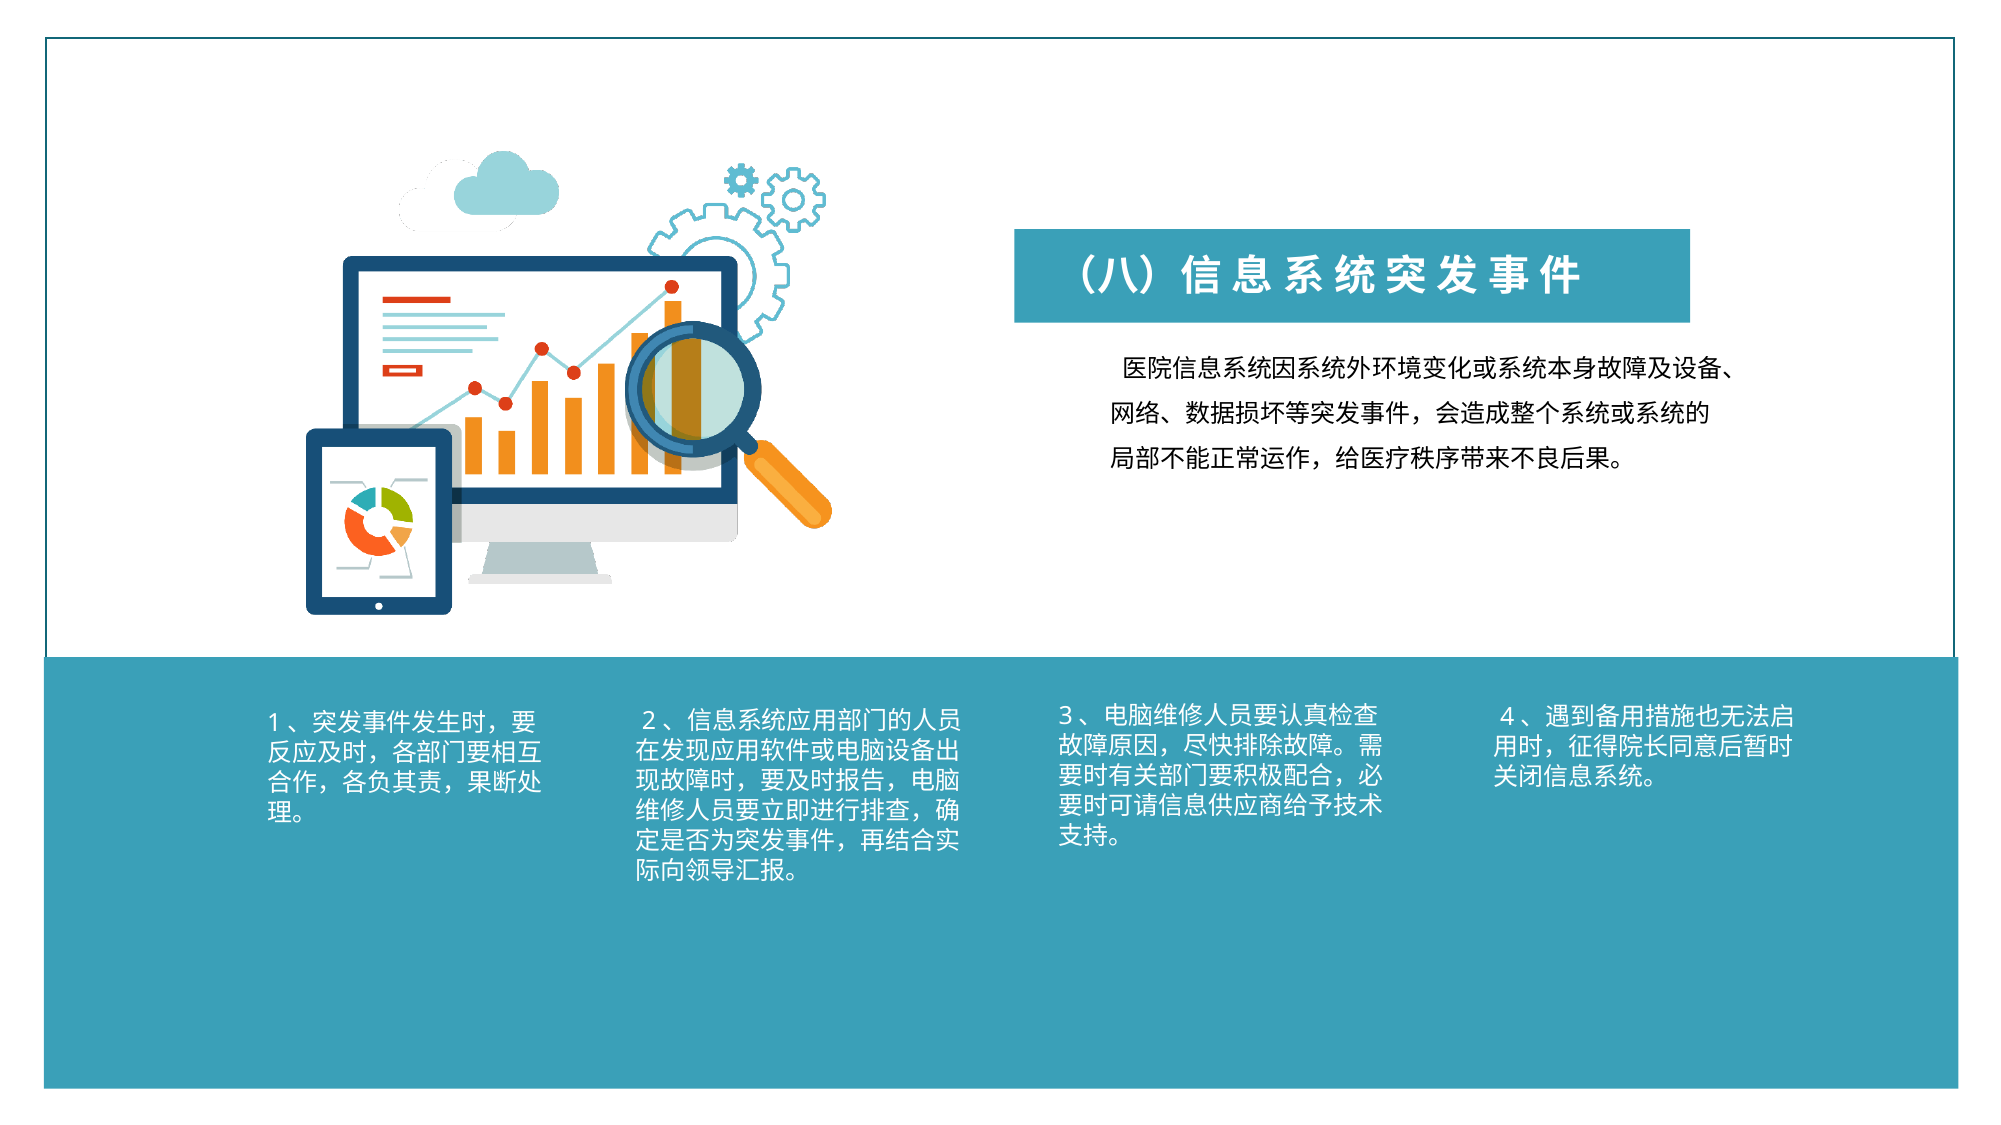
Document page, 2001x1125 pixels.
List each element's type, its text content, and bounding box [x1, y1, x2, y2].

text_box （八）信 息 系 统 突 发 事 件 [1040, 241, 1597, 306]
text_box 4、遇到备用措施也无法启用时，征得院长同意后暂时关闭信息系统。 [1478, 693, 1822, 798]
text_box [1013, 228, 1691, 324]
text_box 2、信息系统应用部门的人员在发现应用软件或电脑设备出现故障时，要及时报告，电脑维修人员要立即进行排查，确定是否为突发事件，再结合实际向领导汇报。 [620, 697, 997, 892]
text_box 1、突发事件发生时，要反应及时，各部门要相互合作，各负其责，果断处理。 [252, 699, 259, 834]
text_box 3、电脑维修人员要认真检查故障原因，尽快排除故障。需要时有关部门要积极配合，必要时可请信息供应商给予技术支持。 [1043, 662, 1414, 857]
text_box [43, 656, 1959, 1090]
picture [259, 0, 882, 854]
text_box 医院信息系统因系统外环境变化或系统本身故障及设备、网络、数据损坏等突发事件，会造成整个系统或系统的局部不能正常运作，给医疗秩序带来不良后果。 [1095, 330, 1742, 480]
